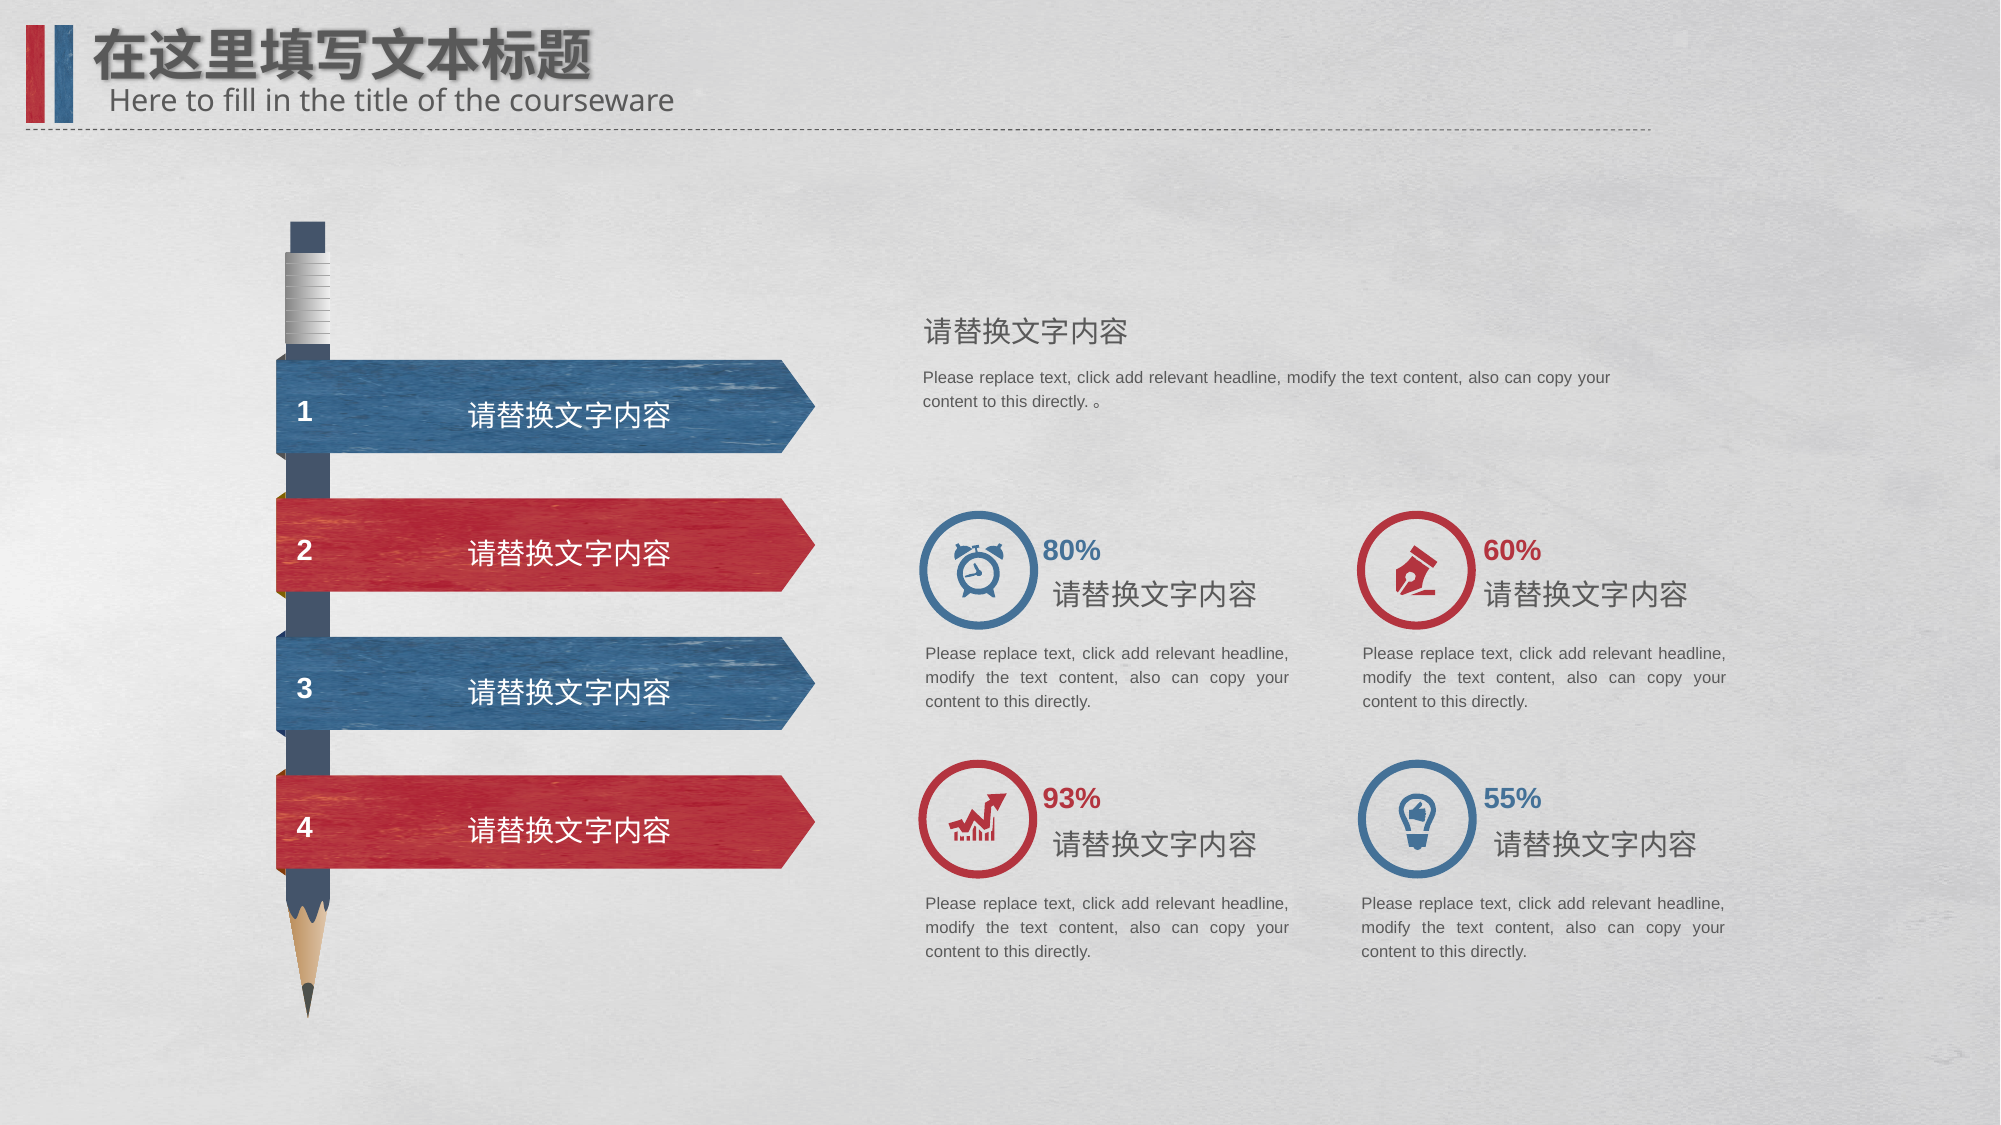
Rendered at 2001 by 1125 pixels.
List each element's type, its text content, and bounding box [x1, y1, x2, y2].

text_box [1406, 834, 1429, 851]
text_box [25, 25, 46, 124]
text_box Please replace text, click add relevant headline, modify the text content, also can copy your content to this directly. [1347, 631, 1742, 718]
text_box [1356, 758, 1478, 880]
text_box Please replace text, click add relevant headline, modify the text content, also can copy your content to this directly.。 [908, 355, 1627, 418]
picture [0, 0, 2001, 1125]
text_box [276, 221, 816, 1018]
text_box [978, 829, 983, 841]
text_box [984, 831, 989, 841]
text_box Here to fill in the title of the courseware [93, 73, 690, 125]
text_box [1396, 545, 1438, 596]
text_box Please replace text, click add relevant headline, modify the text content, also can copy your content to this directly. [910, 881, 1305, 968]
text_box 请替换文字内容 [909, 299, 1144, 355]
text_box [972, 825, 977, 841]
text_box 93% [1028, 764, 1117, 822]
text_box [1355, 509, 1469, 631]
text_box 80% [1028, 517, 1117, 574]
text_box Please replace text, click add relevant headline, modify the text content, also can copy your content to this directly. [1346, 881, 1741, 968]
text_box [954, 831, 958, 841]
text_box Please replace text, click add relevant headline, modify the text content, also can copy your content to this directly. [910, 631, 1305, 718]
text_box [991, 816, 995, 841]
text_box 60% [1468, 517, 1557, 574]
text_box [948, 793, 1007, 833]
text_box [917, 758, 1038, 880]
text_box [918, 509, 1038, 631]
text_box [54, 25, 74, 124]
text_box [1398, 793, 1436, 831]
text_box 请替换文字内容 [1478, 811, 1714, 869]
text_box 请替换文字内容 [1038, 811, 1273, 869]
text_box [985, 543, 1004, 560]
text_box 在这里填写文本标题 [78, 12, 787, 95]
text_box 请替换文字内容 [1469, 561, 1704, 619]
text_box 55% [1468, 764, 1558, 822]
text_box 请替换文字内容 [1038, 561, 1273, 619]
text_box [954, 543, 1000, 598]
